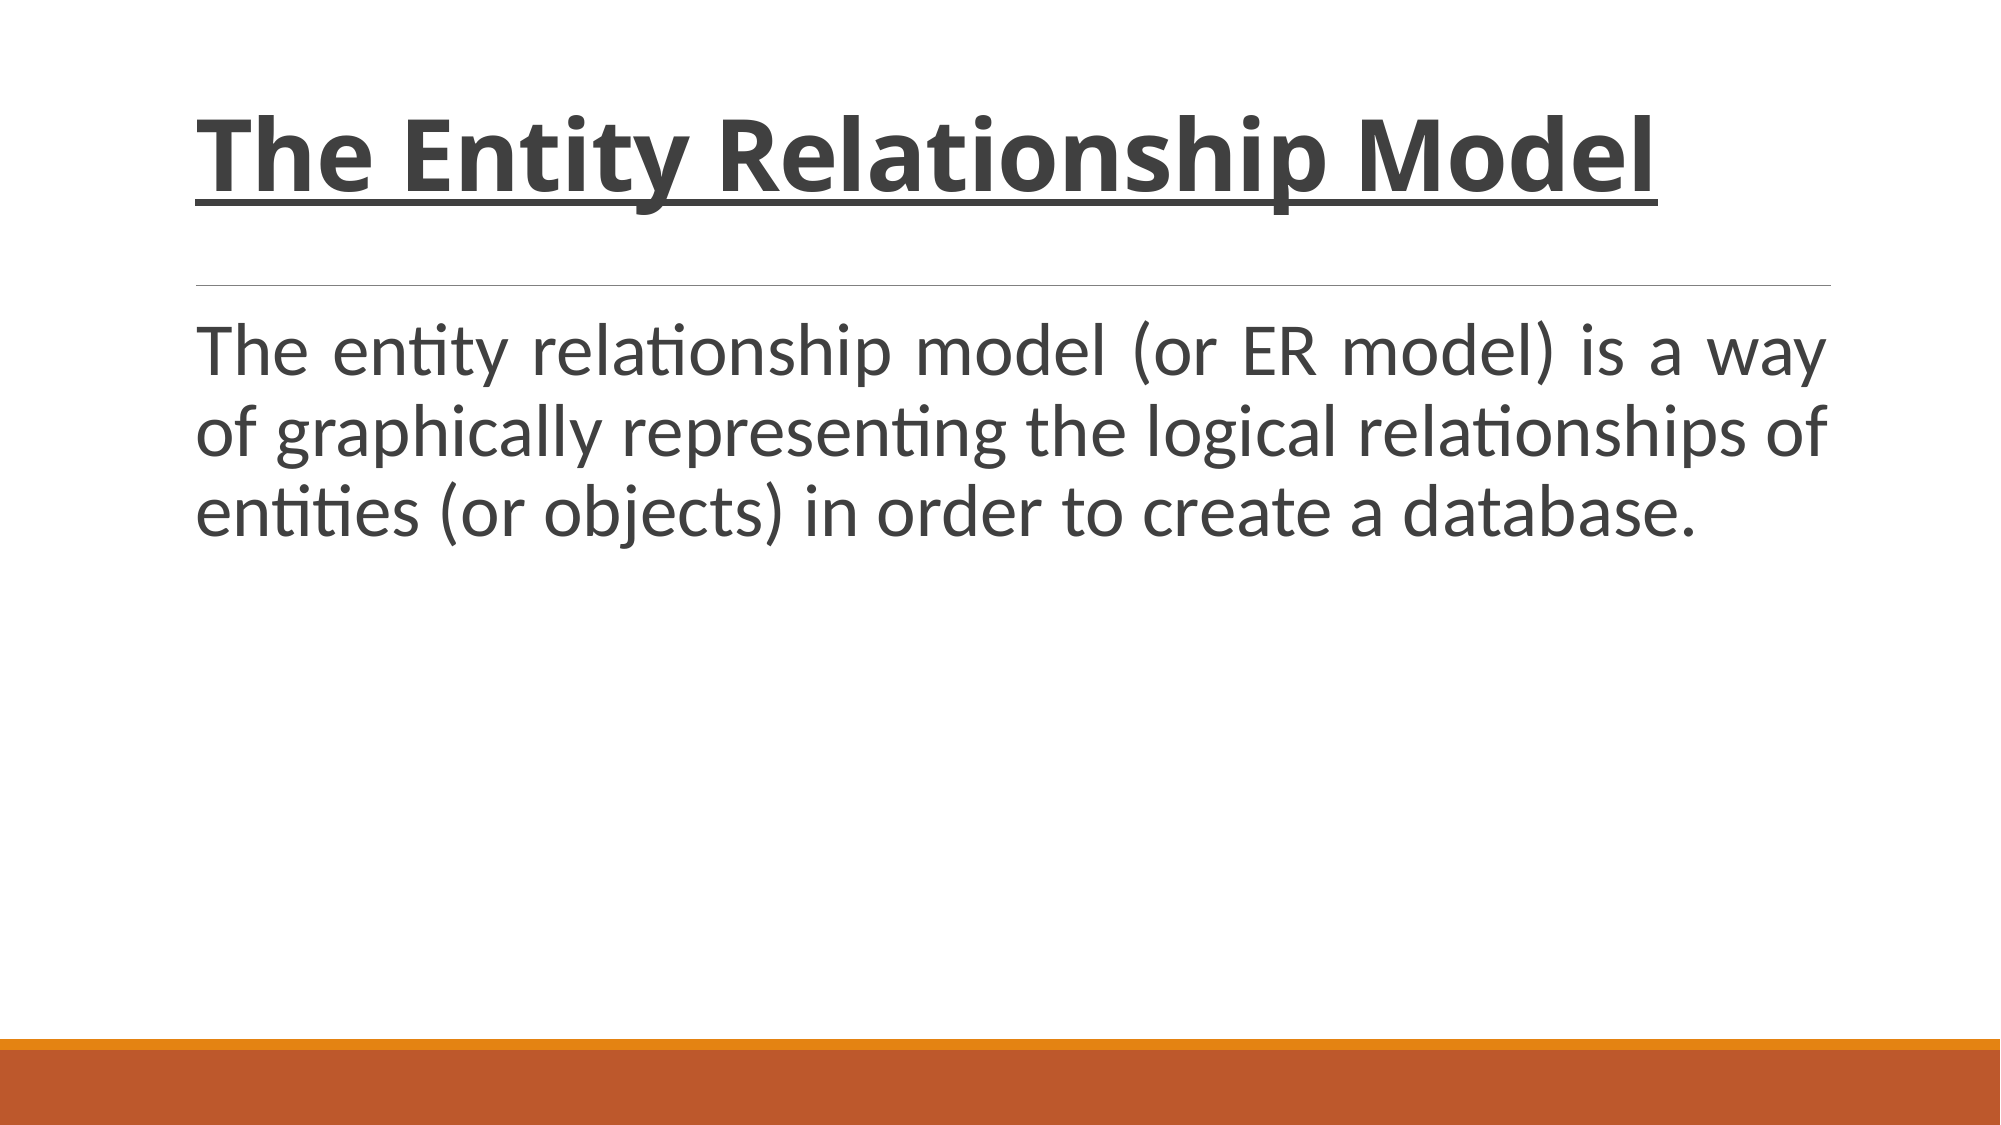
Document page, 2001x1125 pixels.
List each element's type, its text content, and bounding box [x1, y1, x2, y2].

title The Entity Relationship Model [180, 47, 1830, 220]
list The entity relationship model (or ER model) is a way of graphically representing the logical relationships of entities (or objects) in order to create a database. [180, 302, 1830, 963]
